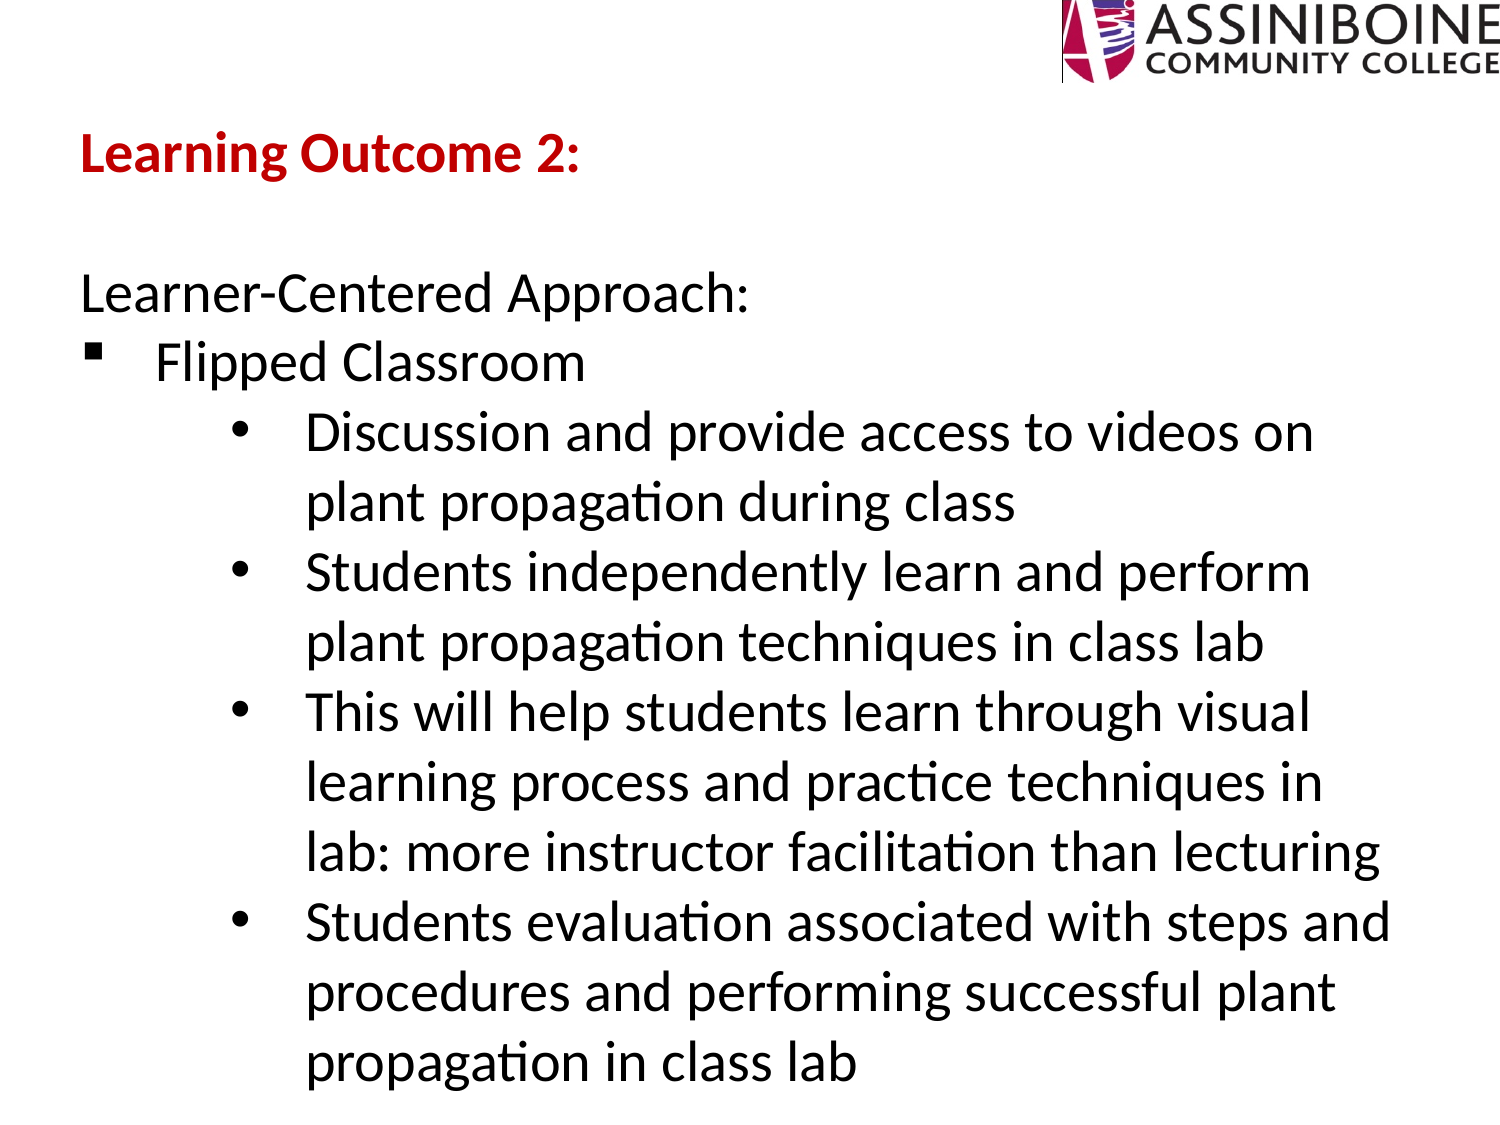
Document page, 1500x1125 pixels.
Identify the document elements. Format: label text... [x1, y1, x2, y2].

picture [1062, 0, 1500, 83]
text_box Learning Outcome 2: Learner-Centered Approach: Flipped Classroom Discussion and provide access to videos on plant propagation during class Students independently learn and perform plant propagation techniques in class lab This will help students learn through visual learning process and practice techniques in lab: more instructor facilitation than lecturing Students evaluation associated with steps and procedures and performing successful plant propagation in class lab [64, 106, 1436, 1101]
